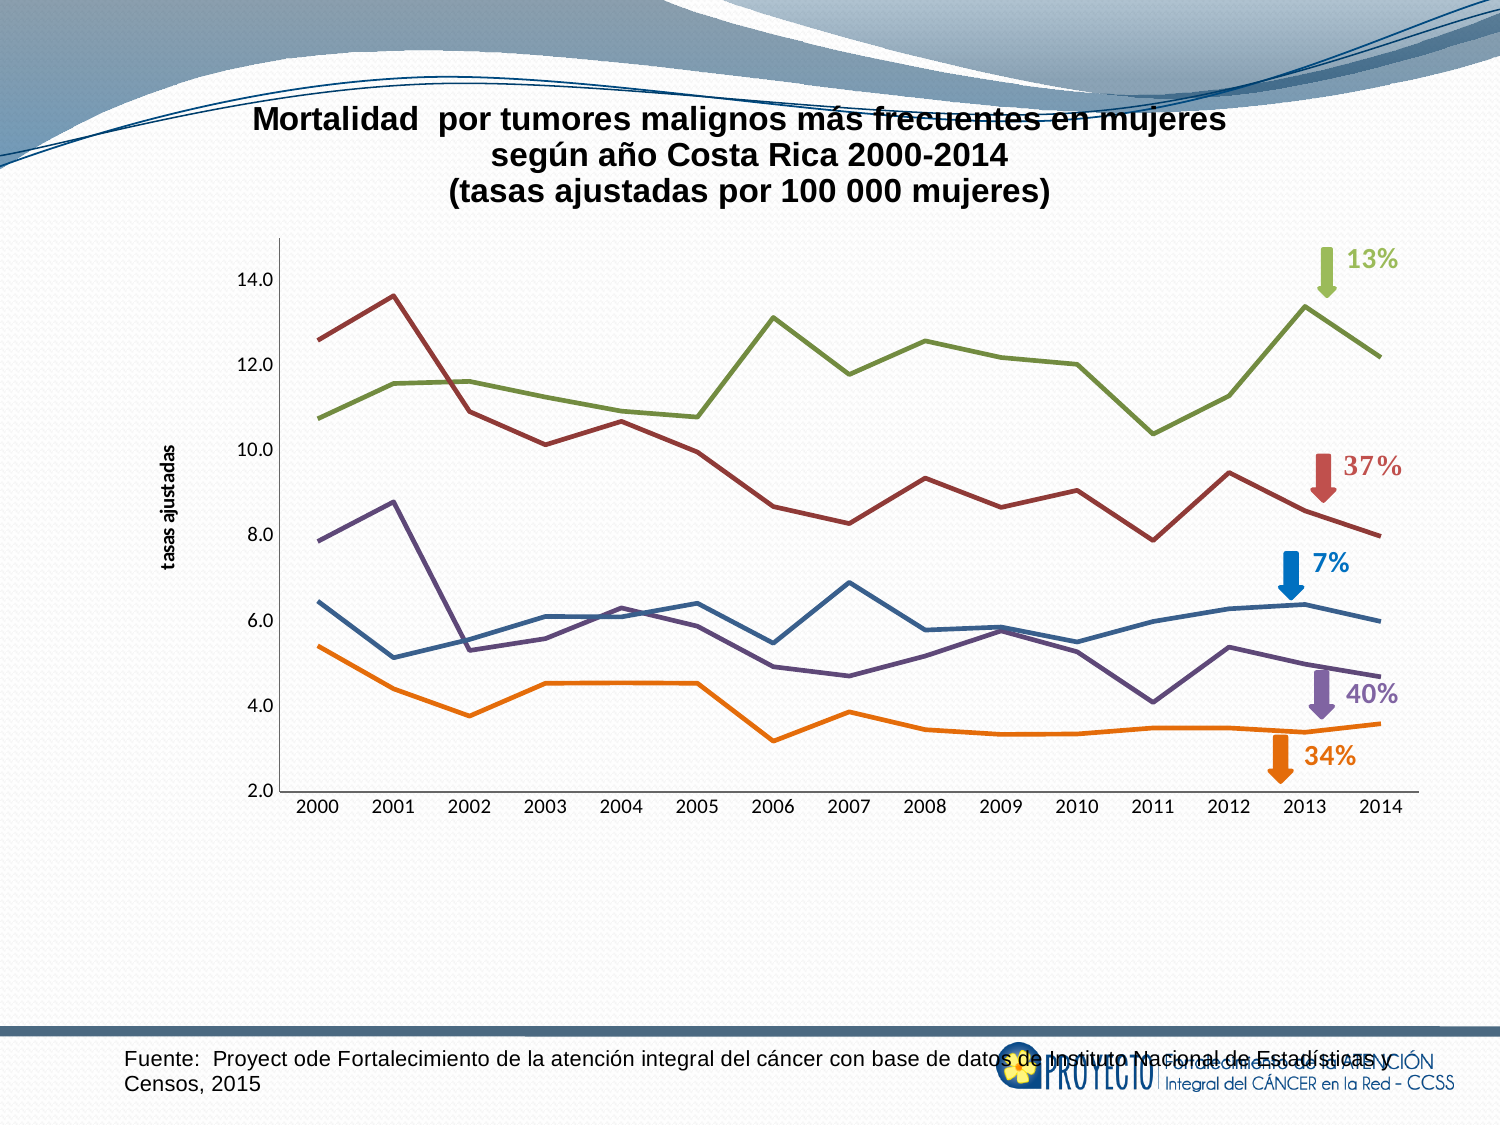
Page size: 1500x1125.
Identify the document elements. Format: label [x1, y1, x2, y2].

chart [55, 62, 1444, 1095]
picture [1447, 1042, 1454, 1092]
